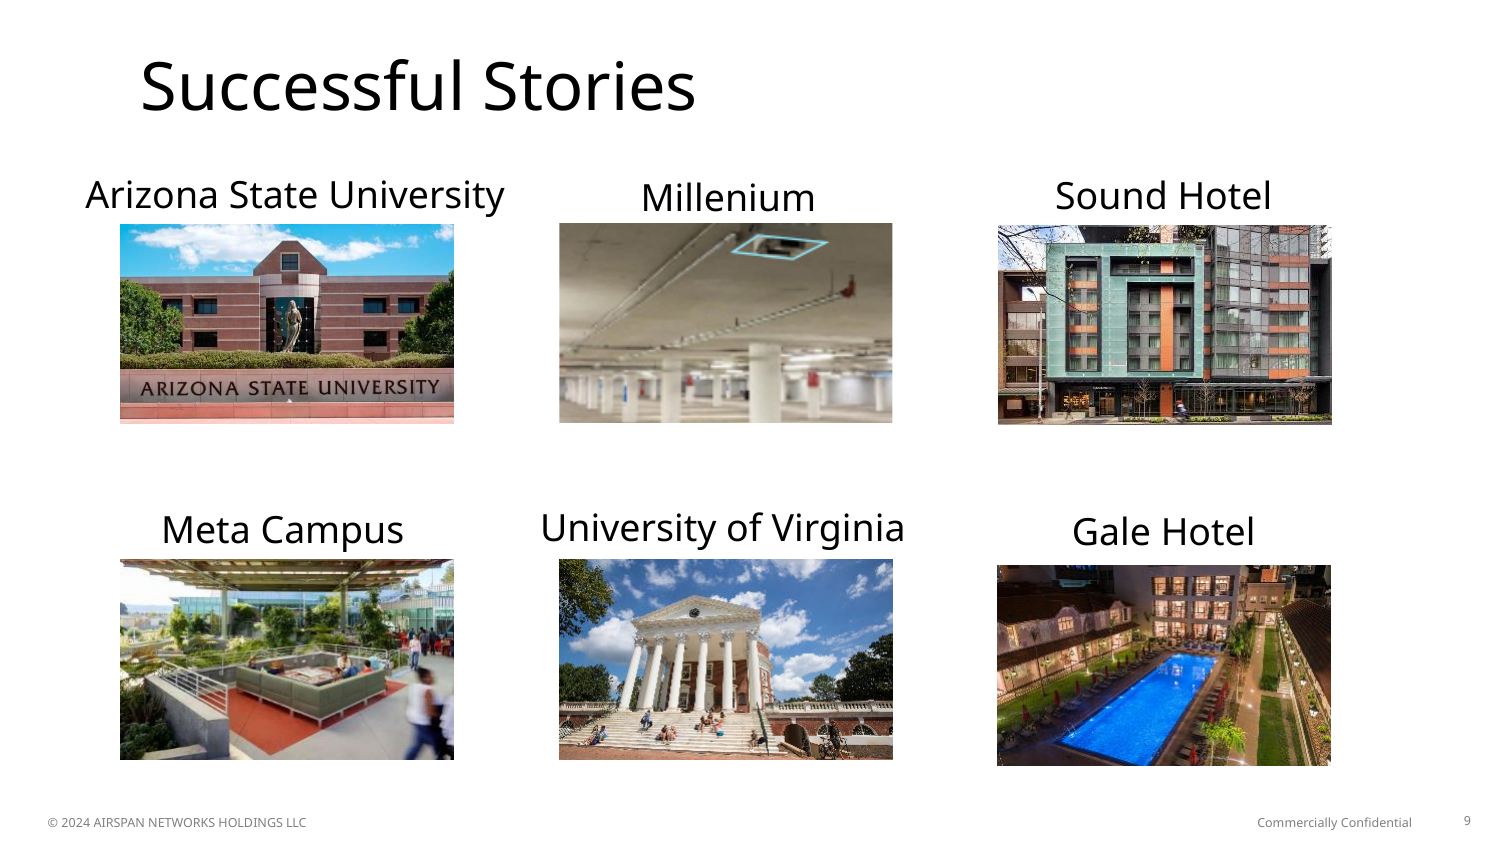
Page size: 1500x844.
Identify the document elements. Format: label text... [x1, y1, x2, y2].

text_box Meta Campus [111, 498, 454, 559]
text_box Sound Hotel [997, 164, 1331, 225]
text_box Successful Stories [125, 45, 1071, 139]
picture [120, 559, 454, 760]
text_box Millenium Garages [548, 166, 909, 271]
text_box University of Virginia [500, 496, 946, 556]
text_box Arizona State University [58, 163, 533, 223]
picture [997, 565, 1331, 766]
picture [559, 559, 893, 760]
picture [559, 223, 893, 423]
picture [120, 224, 454, 424]
picture [998, 225, 1332, 425]
text_box Gale Hotel [997, 500, 1331, 561]
